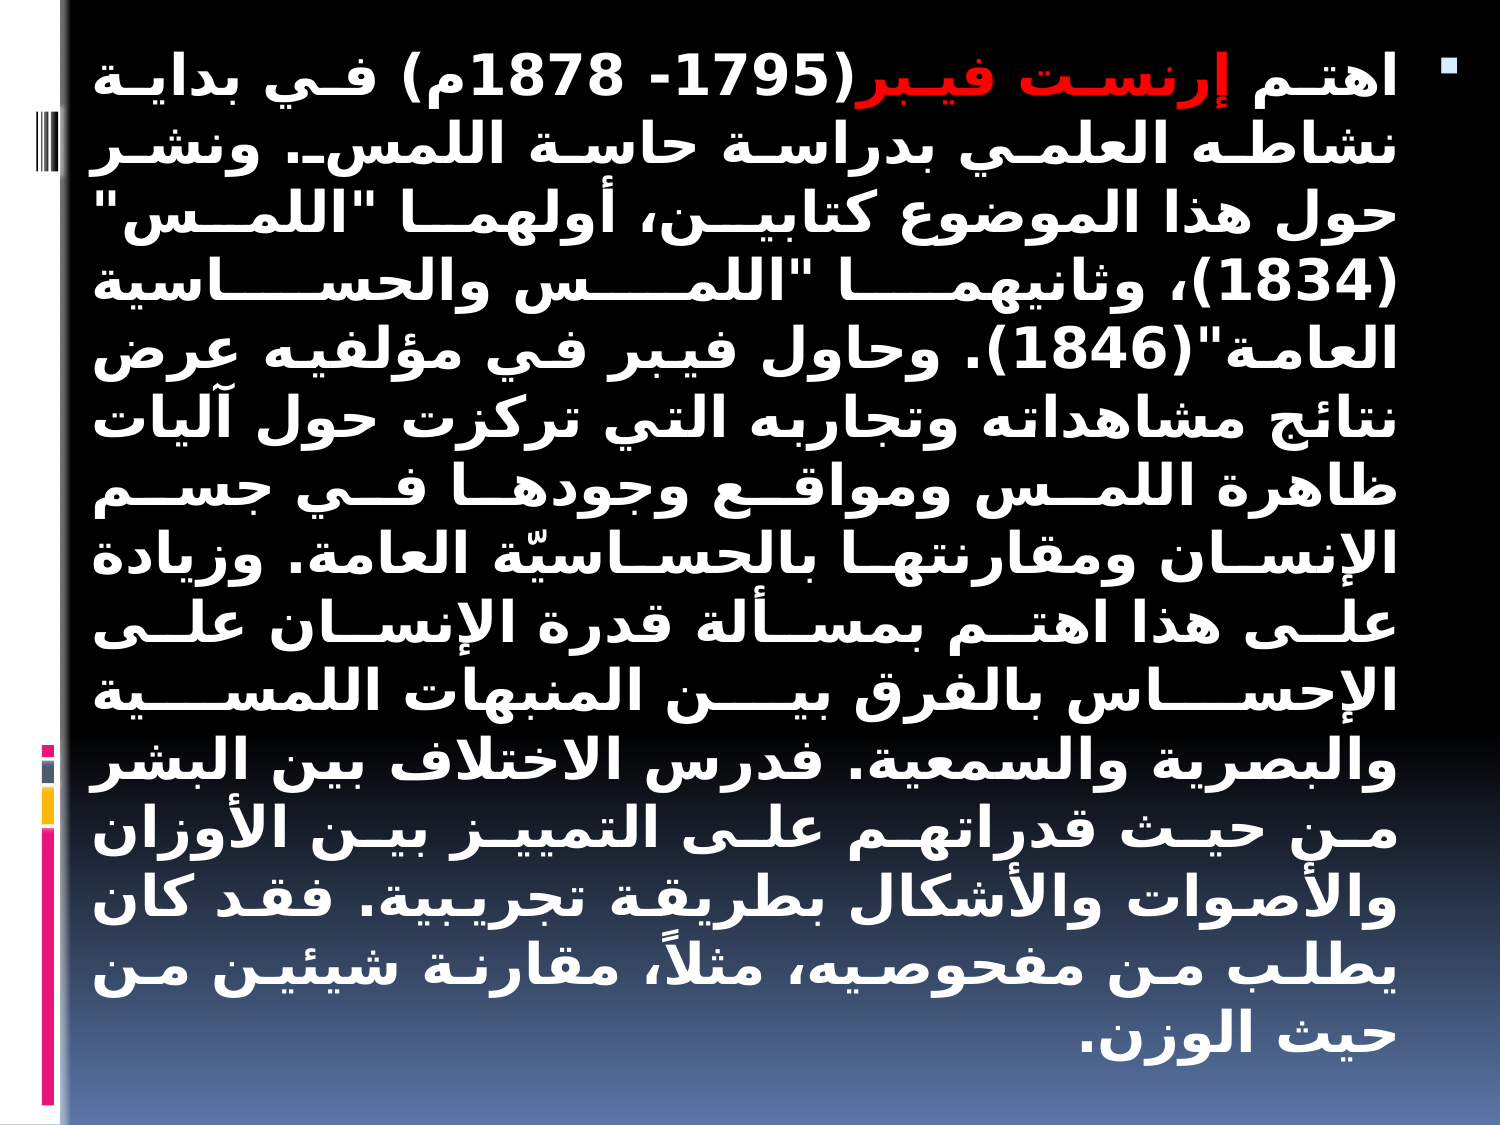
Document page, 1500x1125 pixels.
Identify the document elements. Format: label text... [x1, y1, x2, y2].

list اهتم إرنست فيبر(1795-1878م) في بداية نشاطه العلمي بدراسة حاسة اللمس. ونشر حول هذا الموضوع كتابين، أولهما "اللمس" (1834)، وثانيهما "اللمس والحساسية العامة"(1846). وحاول فيبر في مؤلفيه عرض نتائج مشاهداته وتجاربه التي تركزت حول آليات ظاهرة اللمس ومواقع وجودها في جسم الإنسان ومقارنتها بالحساسيّة العامة. وزيادة على هذا اهتم بمسألة قدرة الإنسان على الإحساس بالفرق بين المنبهات اللمسية والبصرية والسمعية. فدرس الاختلاف بين البشر من حيث قدراتهم على التمييز بين الأوزان والأصوات والأشكال بطريقة تجريبية. فقد كان يطلب من مفحوصيه، مثلاً، مقارنة شيئين من حيث الوزن. [76, 30, 1471, 1094]
